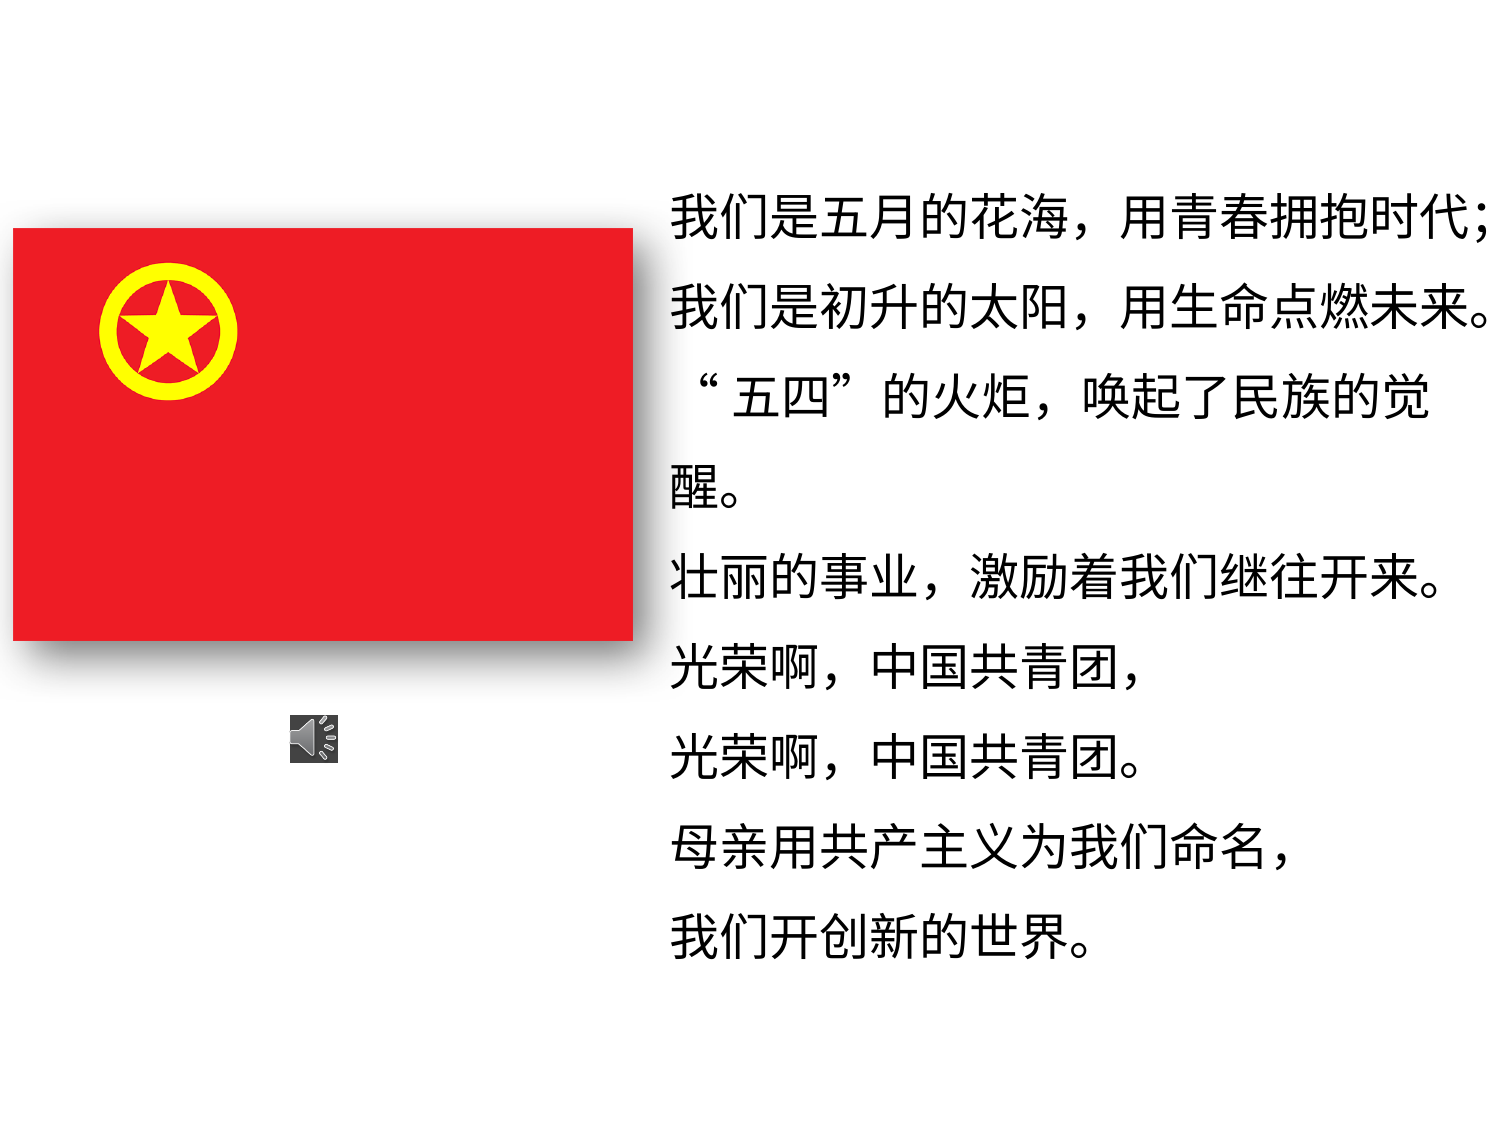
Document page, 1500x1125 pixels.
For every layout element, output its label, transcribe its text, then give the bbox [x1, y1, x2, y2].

text_box 我们是五月的花海，用青春拥抱时代； 我们是初升的太阳，用生命点燃未来。 “五四”的火炬，唤起了民族的觉醒。 壮丽的事业，激励着我们继往开来。 光荣啊，中国共青团， 光荣啊，中国共青团。 母亲用共产主义为我们命名， 我们开创新的世界。 [654, 147, 1487, 973]
picture [12, 227, 633, 642]
picture [288, 713, 340, 765]
